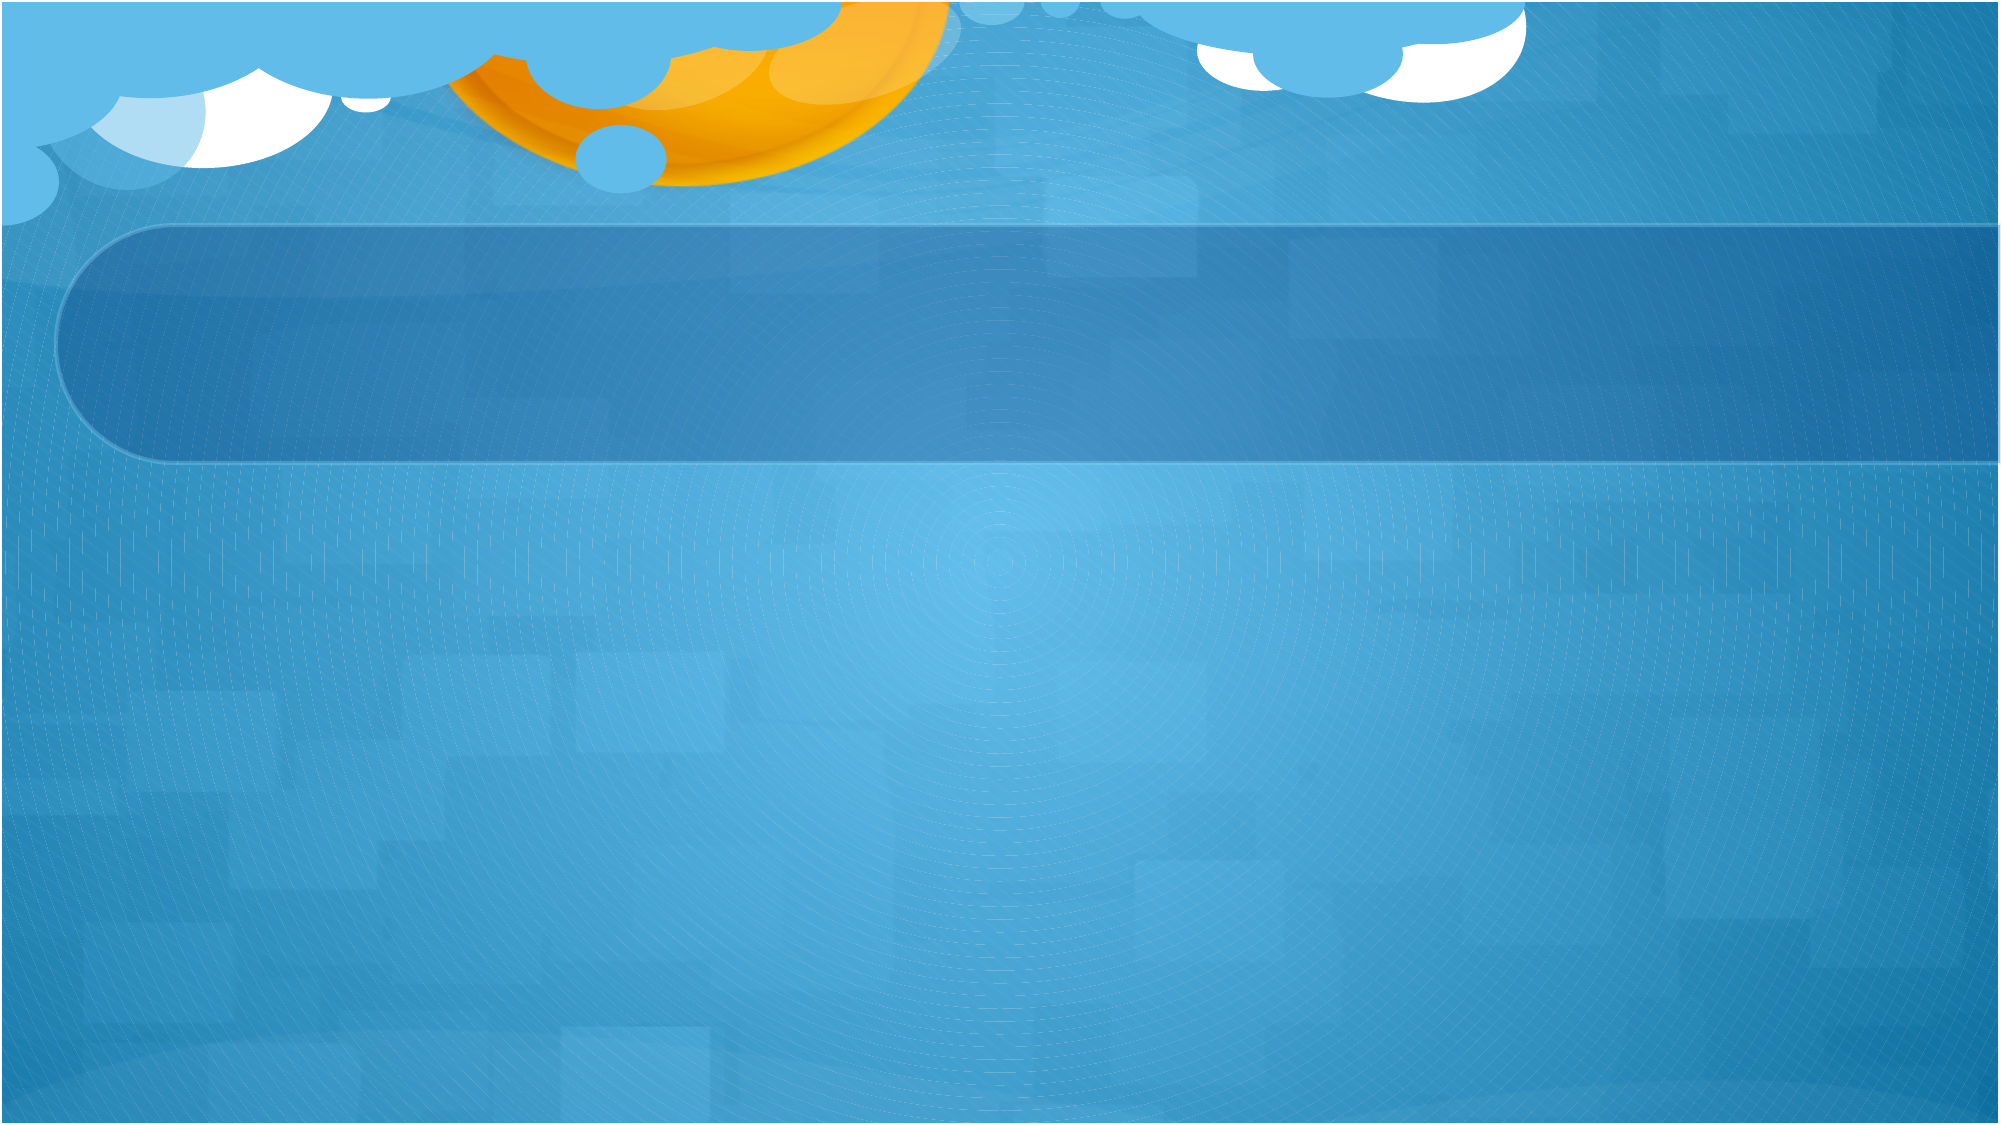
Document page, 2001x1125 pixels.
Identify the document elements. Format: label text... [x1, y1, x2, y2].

picture [842, 2, 857, 7]
picture [58, 228, 1997, 460]
title Impact [53, 222, 1998, 466]
picture [2, 2, 1998, 1123]
